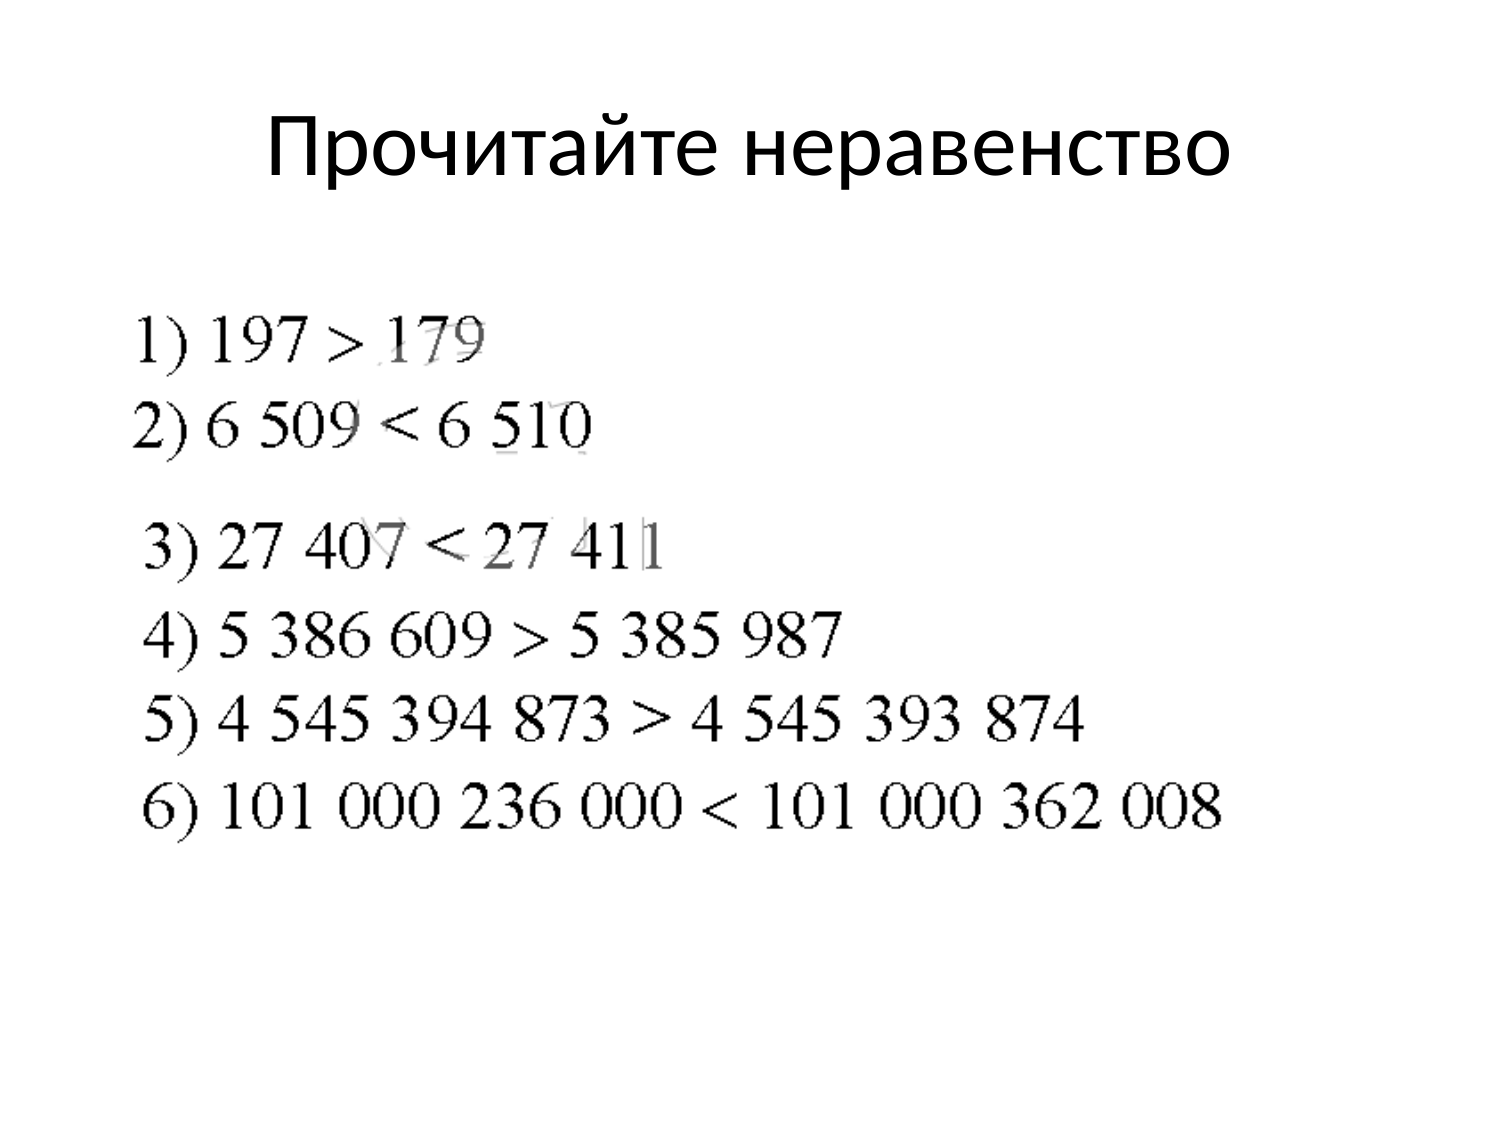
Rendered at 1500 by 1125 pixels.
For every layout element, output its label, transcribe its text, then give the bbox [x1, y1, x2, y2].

title Прочитайте неравенство [75, 45, 1425, 233]
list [64, 302, 1310, 870]
